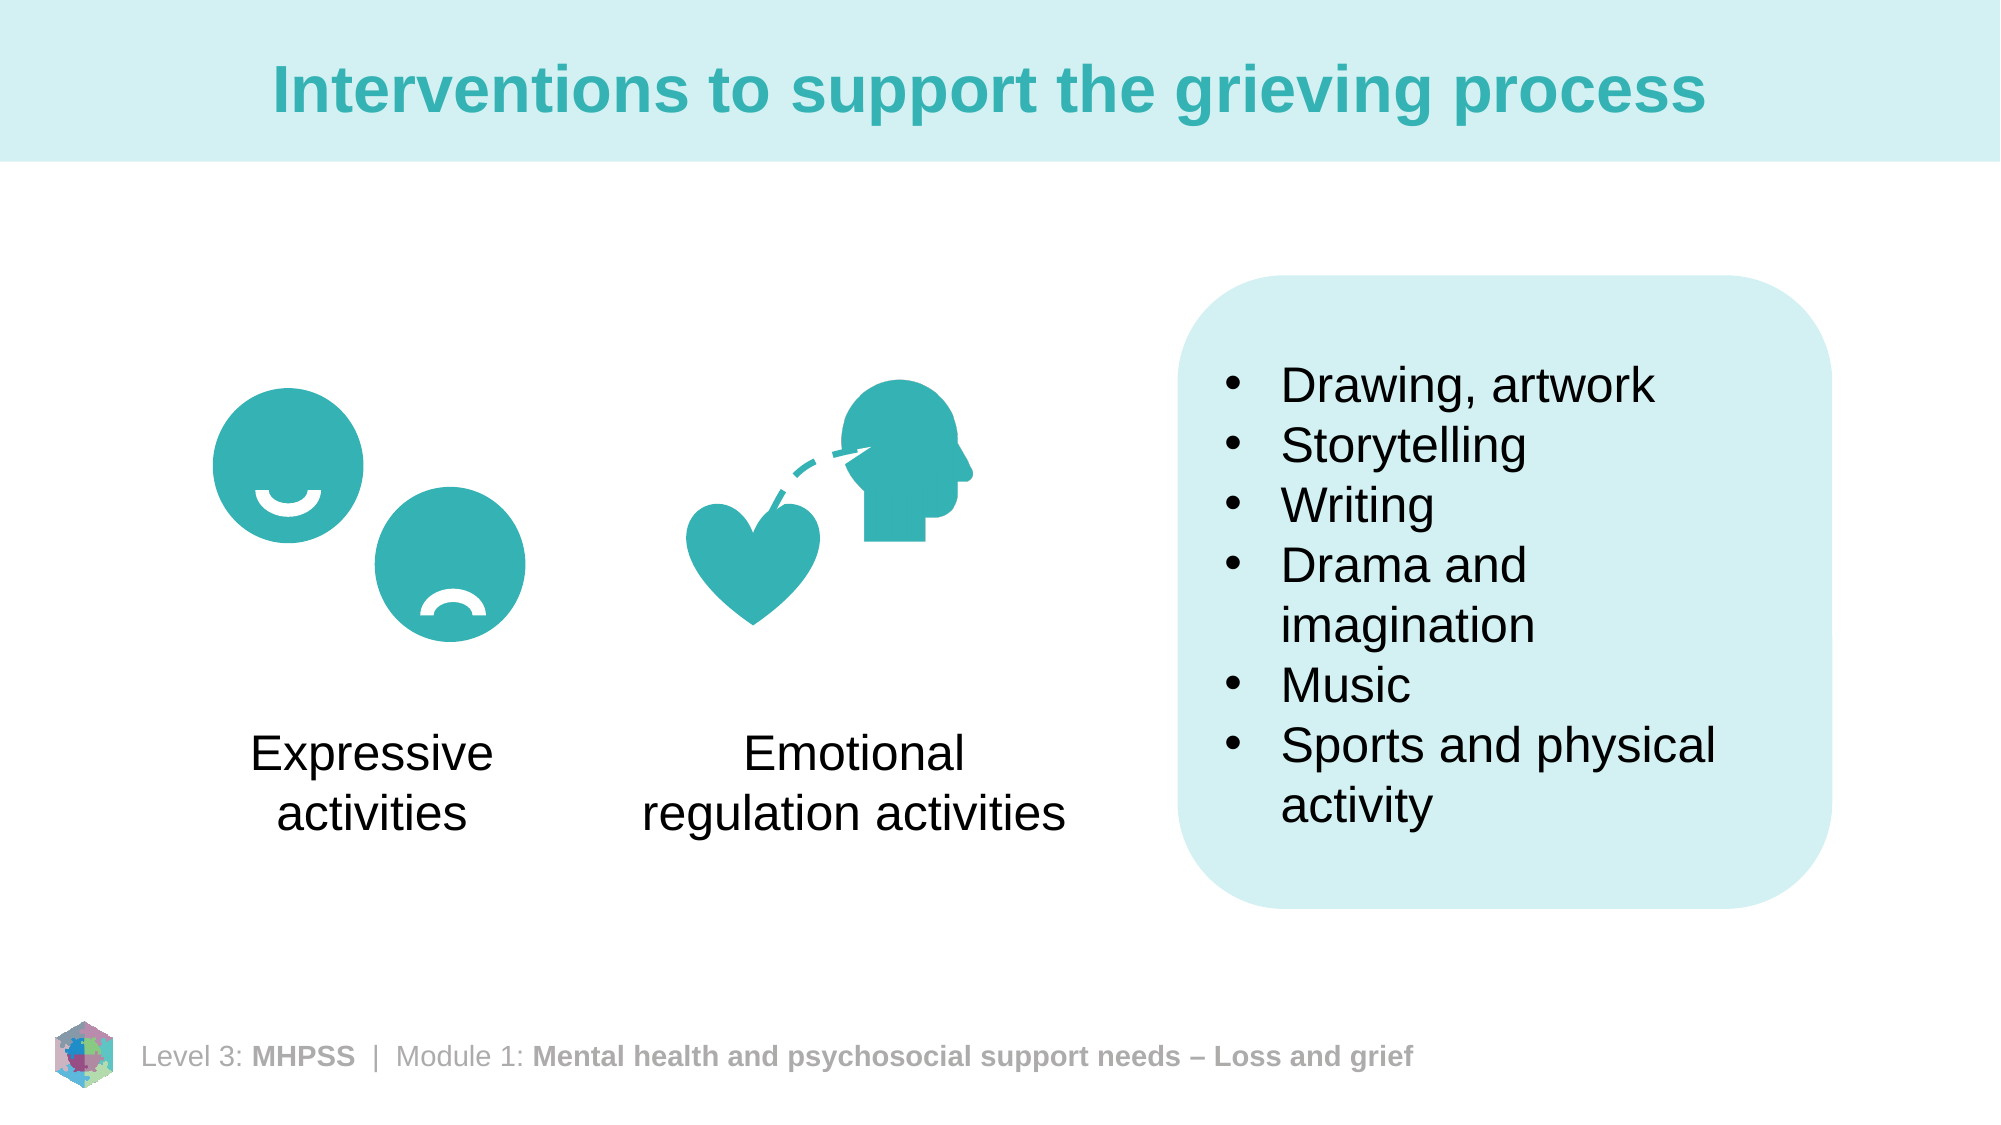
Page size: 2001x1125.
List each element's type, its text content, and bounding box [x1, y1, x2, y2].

text_box Drawing, artwork Storytelling Writing Drama and imagination Music Sports and physical activity [1178, 276, 1832, 908]
title Interventions to support the grieving process [137, 19, 1863, 163]
text_box Expressive activities [214, 713, 530, 849]
text_box Emotional regulation activities [615, 713, 1093, 849]
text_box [212, 387, 526, 643]
picture [55, 1021, 113, 1088]
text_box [686, 368, 1000, 626]
